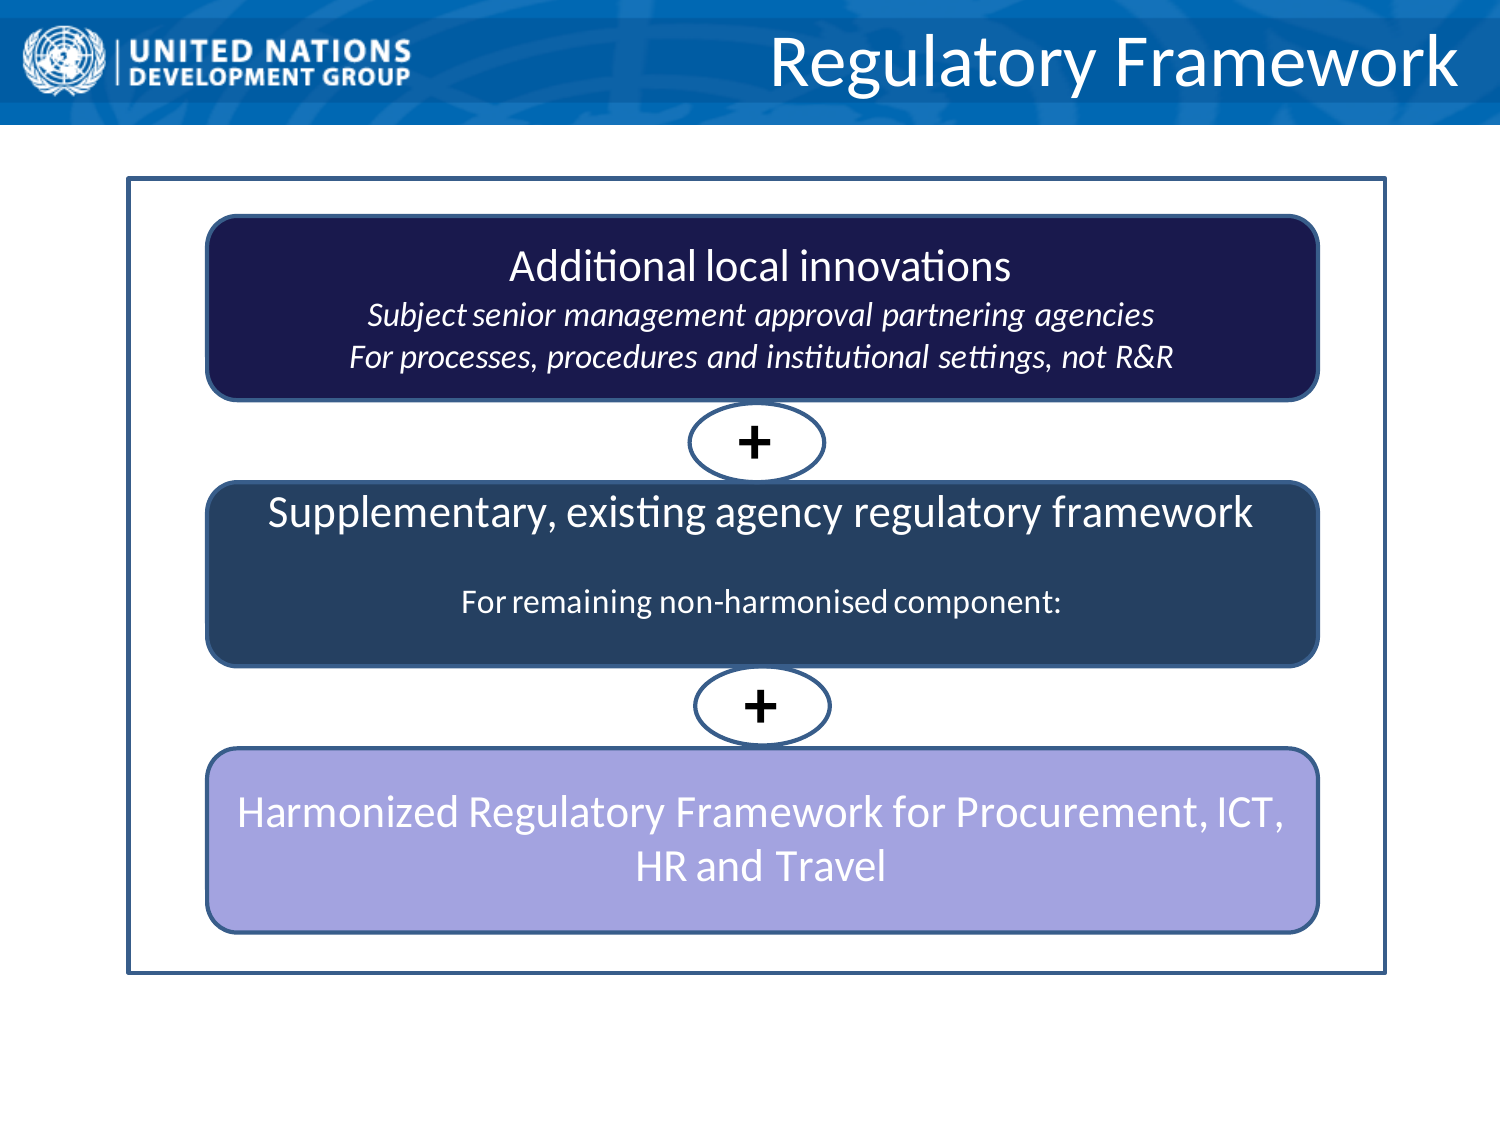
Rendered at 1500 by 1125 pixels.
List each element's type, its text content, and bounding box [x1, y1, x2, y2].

title Regulatory Framework [125, 0, 1475, 122]
picture [124, 174, 1388, 976]
picture [0, 0, 1500, 125]
